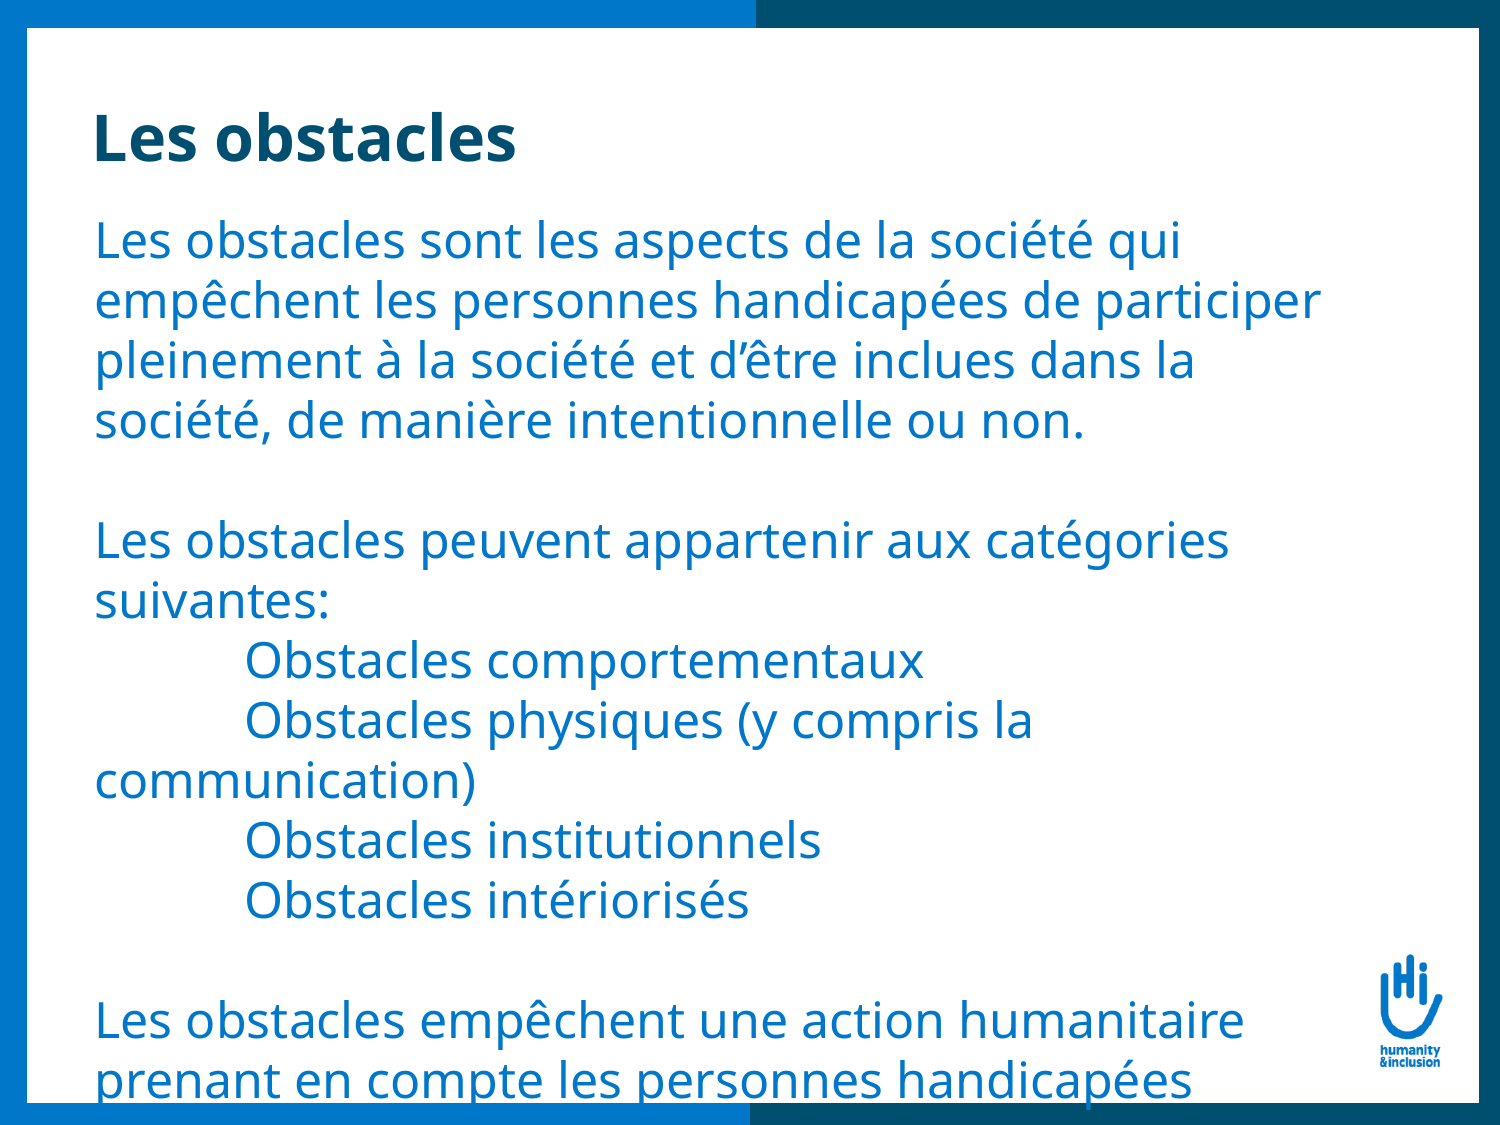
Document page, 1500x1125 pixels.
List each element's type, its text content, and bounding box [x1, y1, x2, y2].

picture [1372, 942, 1451, 1078]
text_box Les obstacles sont les aspects de la société qui empêchent les personnes handicapées de participer pleinement à la société et d’être inclues dans la société, de manière intentionnelle ou non. Les obstacles peuvent appartenir aux catégories suivantes: Obstacles comportementaux Obstacles physiques (y compris la communication) Obstacles institutionnels Obstacles intériorisés Les obstacles empêchent une action humanitaire prenant en compte les personnes handicapées [79, 200, 1372, 1116]
title Les obstacles [79, 45, 1421, 227]
